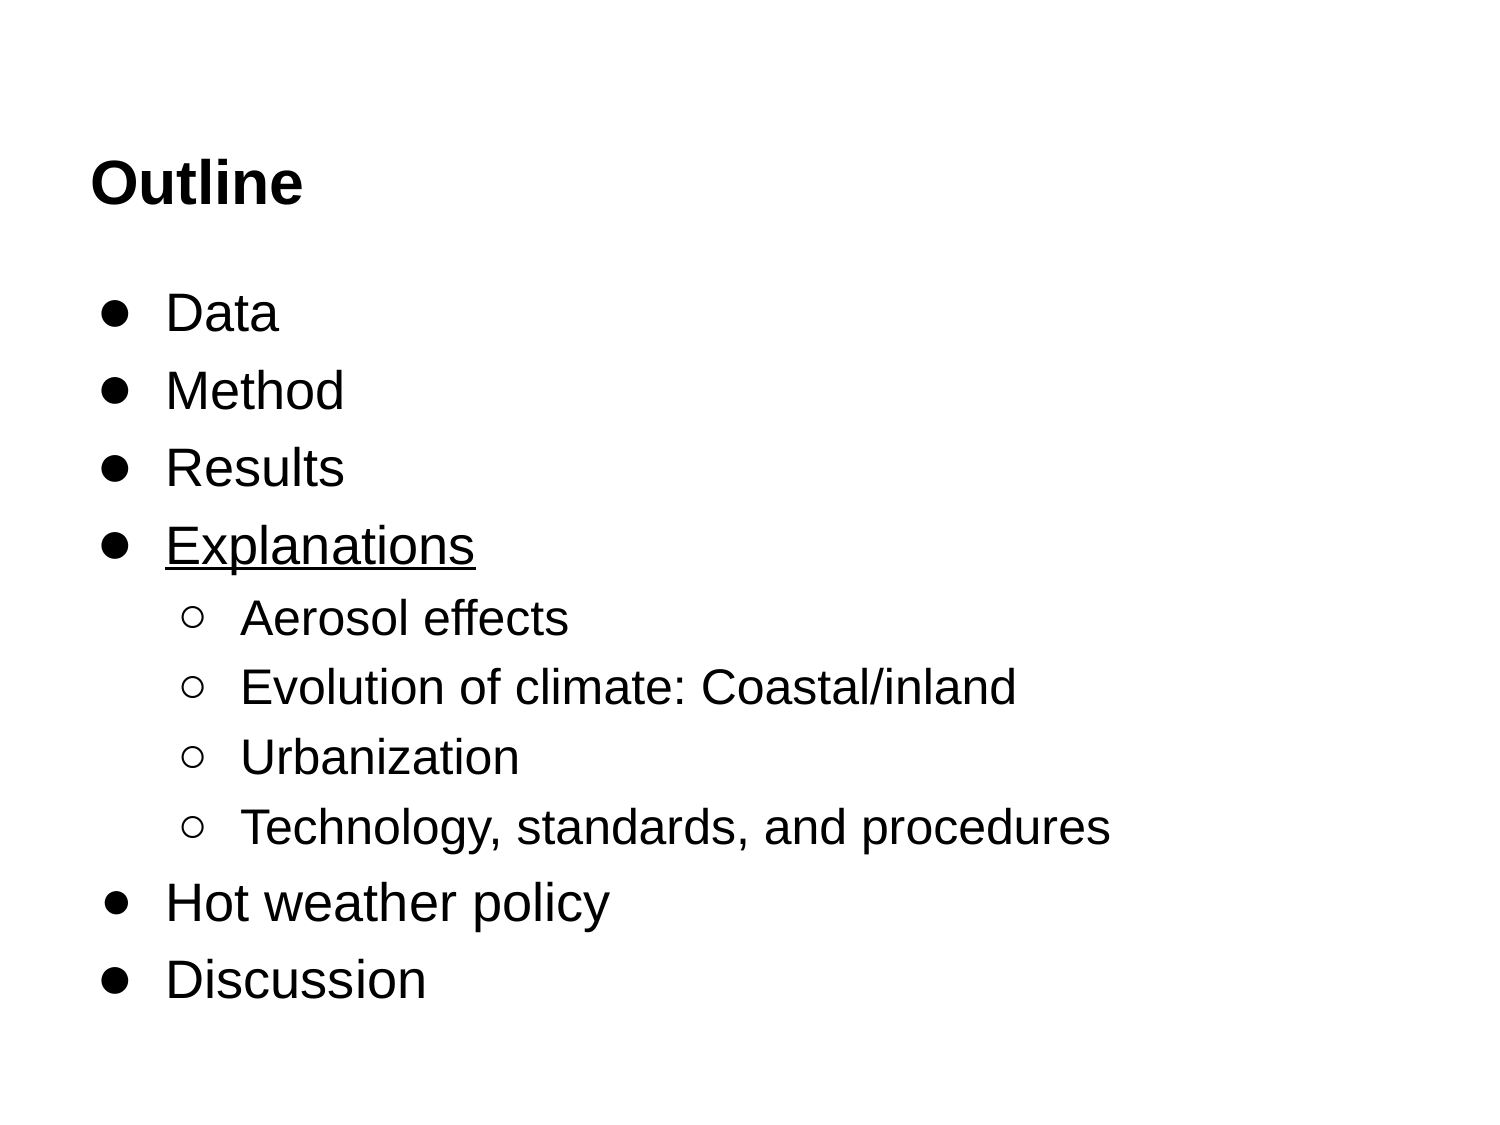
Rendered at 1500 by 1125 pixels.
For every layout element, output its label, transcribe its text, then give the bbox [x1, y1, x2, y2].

list Data Method Results Explanations Aerosol effects Evolution of climate: Coastal/inland Urbanization Technology, standards, and procedures Hot weather policy Discussion [75, 262, 1425, 1078]
title Outline [75, 45, 1425, 233]
